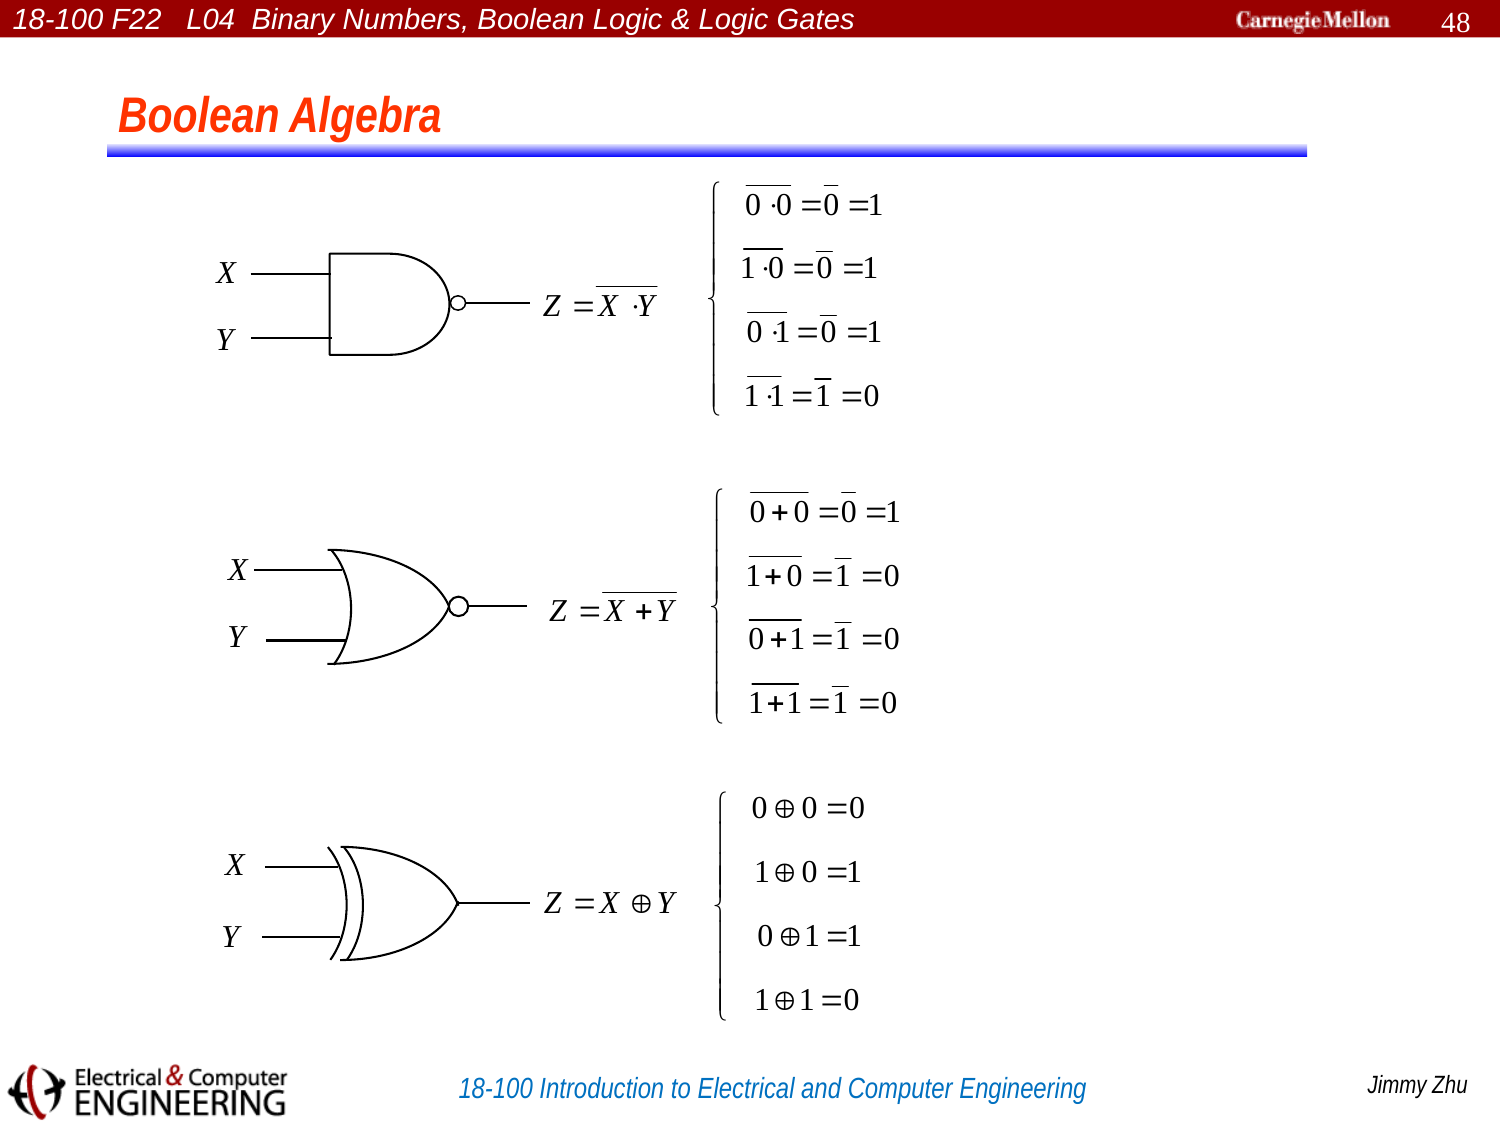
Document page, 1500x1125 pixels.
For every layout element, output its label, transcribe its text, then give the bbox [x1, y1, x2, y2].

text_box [250, 253, 531, 356]
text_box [538, 884, 685, 922]
slide_number 48 [1217, 0, 1494, 34]
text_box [543, 584, 682, 628]
picture [0, 1058, 298, 1125]
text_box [201, 513, 527, 700]
text_box Boolean Algebra [103, 75, 469, 150]
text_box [537, 278, 665, 322]
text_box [212, 320, 243, 356]
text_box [703, 481, 907, 732]
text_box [208, 253, 247, 289]
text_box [220, 550, 259, 586]
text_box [700, 173, 888, 425]
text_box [219, 811, 531, 996]
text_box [224, 617, 254, 654]
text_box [707, 786, 871, 1027]
text_box [107, 144, 1308, 157]
